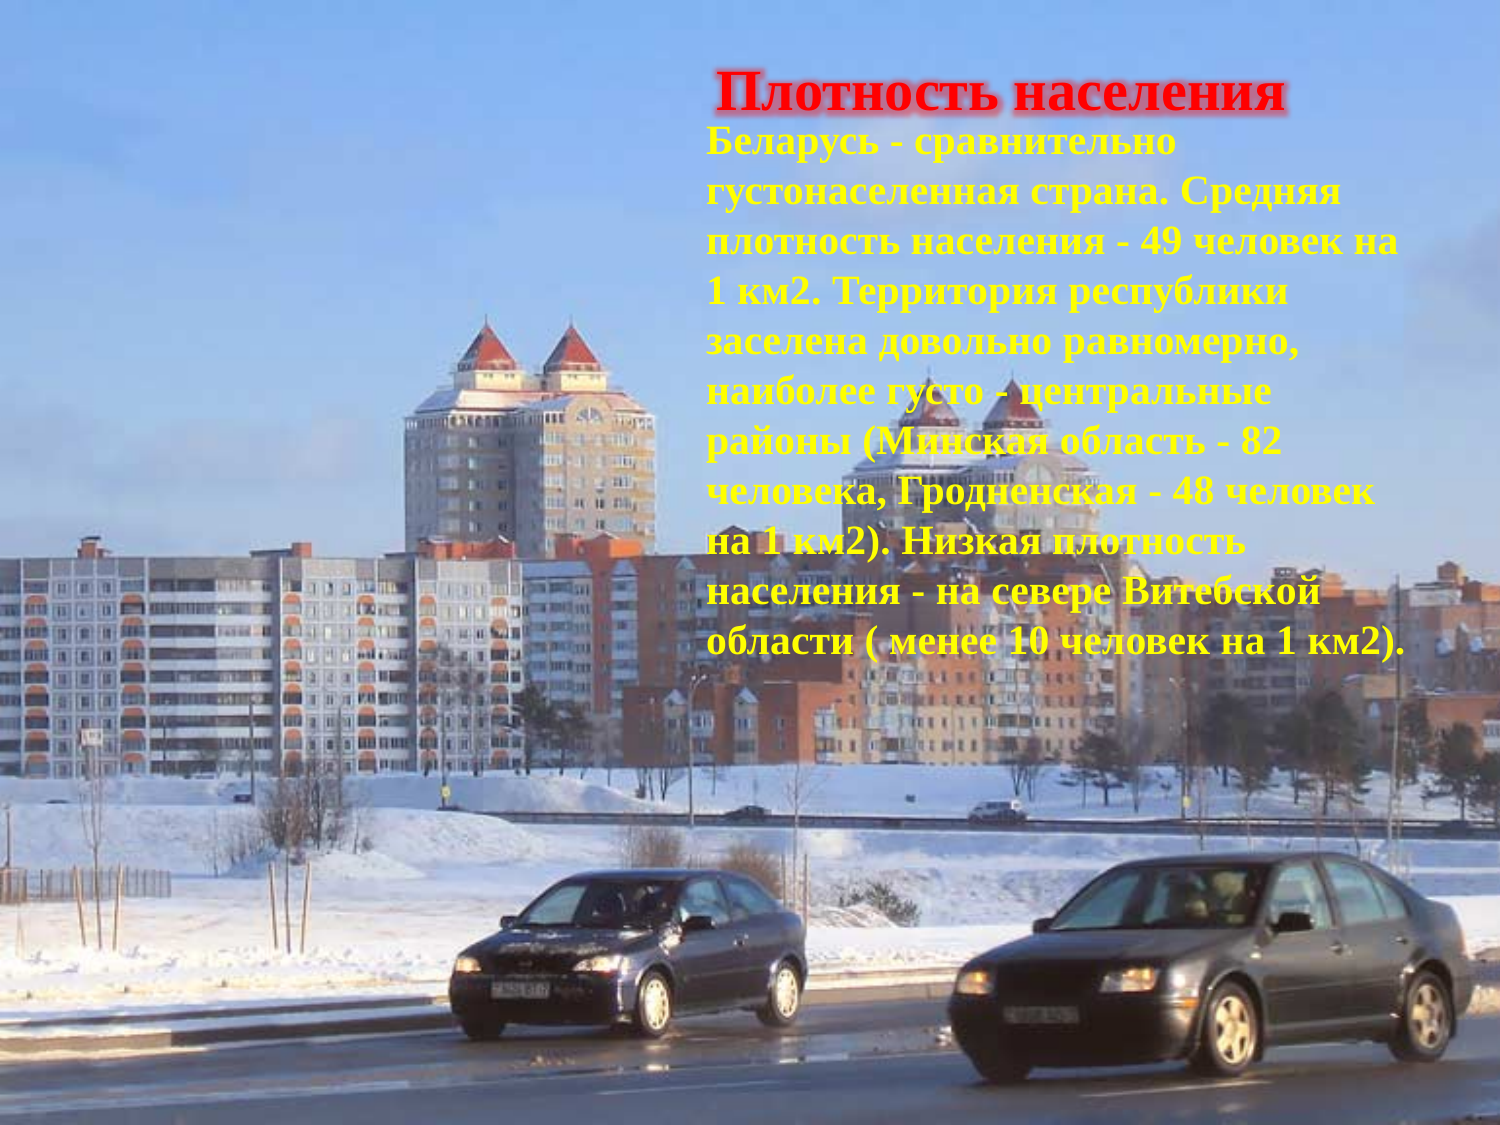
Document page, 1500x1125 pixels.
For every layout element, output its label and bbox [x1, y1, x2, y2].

list [0, 0, 1500, 1125]
